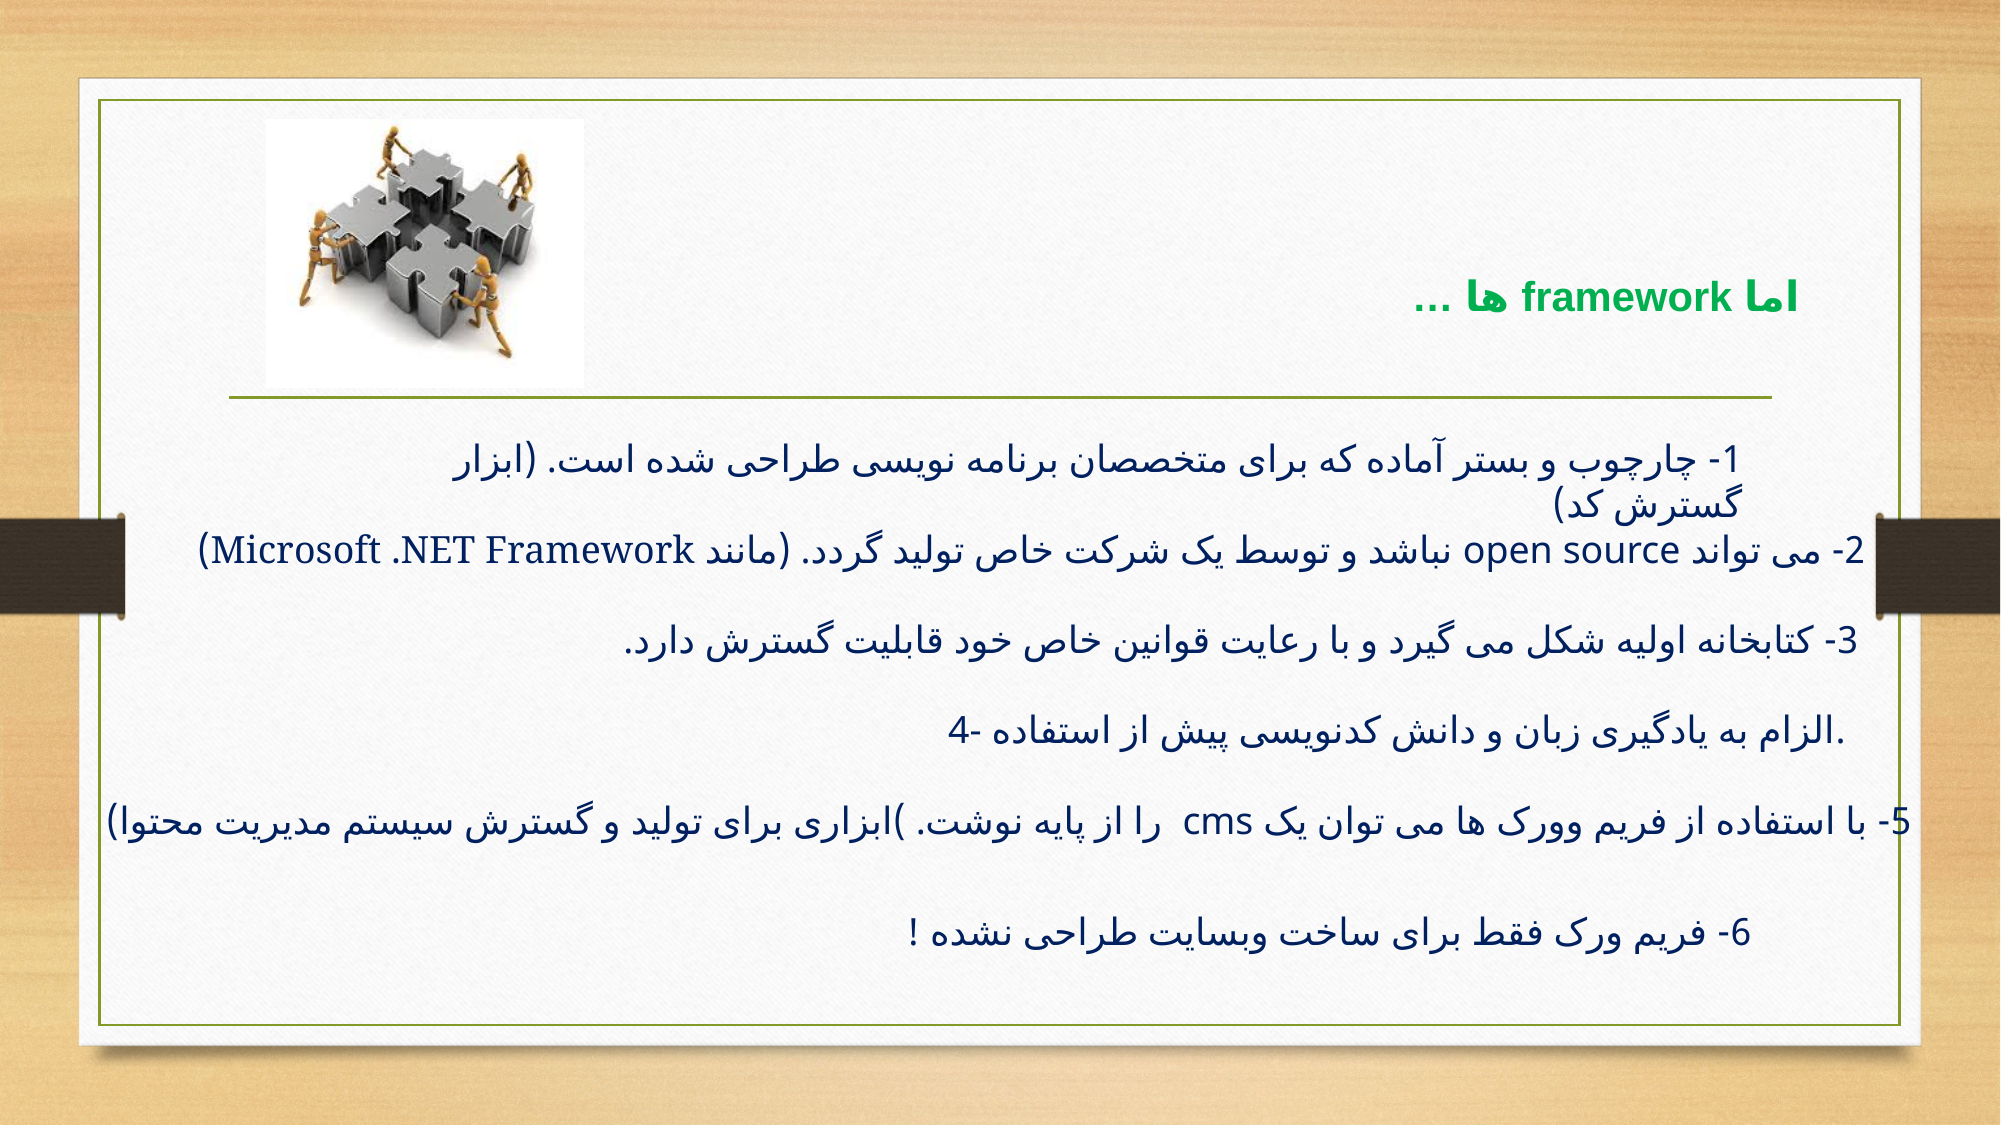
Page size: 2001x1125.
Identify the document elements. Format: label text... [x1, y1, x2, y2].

text_box اما framework ها … [1397, 262, 1815, 327]
text_box 5- با استفاده از فریم وورک ها می توان یک cms را از پایه نوشت. )ابزاری برای تولید و گسترش سیستم مدیریت محتوا) [81, 789, 1926, 850]
text_box 6- فریم ورک فقط برای ساخت وبسایت طراحی نشده ! [241, 901, 1767, 961]
picture [0, 0, 2001, 1125]
text_box 1- چارچوب و بستر آماده که برای متخصصان برنامه نویسی طراحی شده است. (ابزار گسترش کد) [350, 427, 1757, 519]
text_box 2- می تواند open source نباشد و توسط یک شرکت خاص تولید گردد. (مانند Microsoft .NET Framework) [182, 519, 1881, 579]
text_box 3- کتابخانه اولیه شکل می گیرد و با رعایت قوانین خاص خود قابلیت گسترش دارد. [608, 608, 1873, 669]
text_box 4- الزام به یادگیری زبان و دانش کدنویسی پیش از استفاده. [933, 698, 1861, 758]
